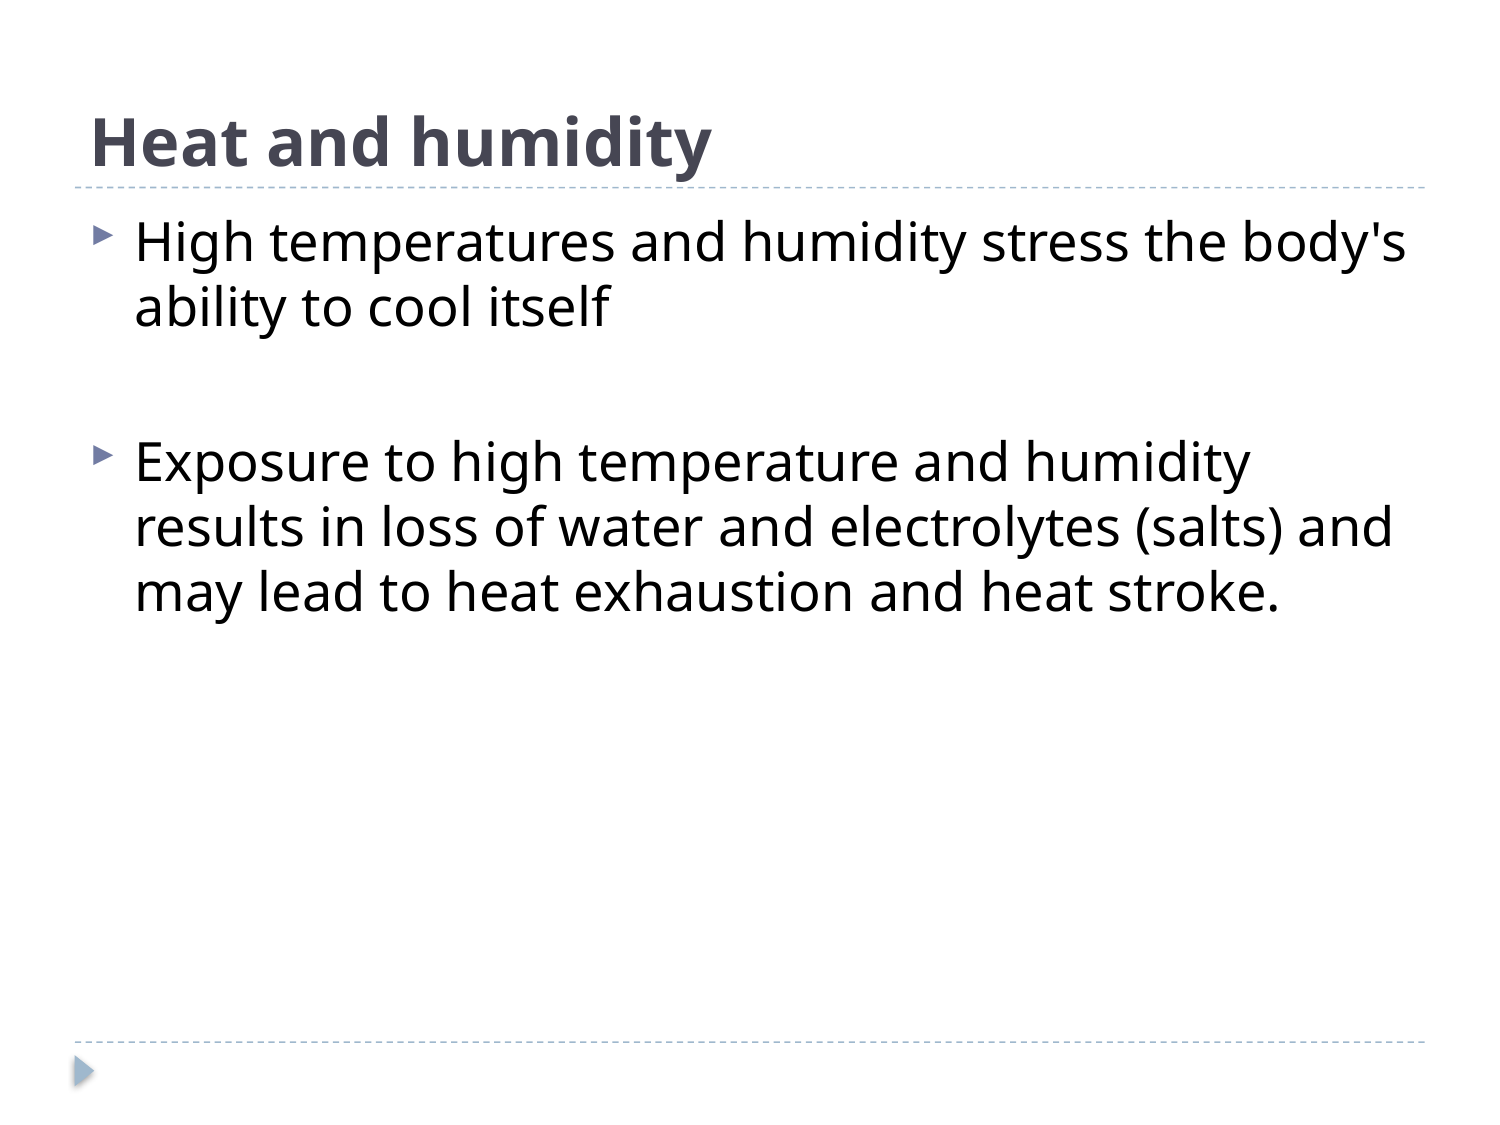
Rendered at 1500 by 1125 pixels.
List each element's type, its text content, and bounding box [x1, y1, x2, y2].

list High temperatures and humidity stress the body's ability to cool itself Exposure to high temperature and humidity results in loss of water and electrolytes (salts) and may lead to heat exhaustion and heat stroke. [75, 200, 1425, 1010]
title Heat and humidity [75, 24, 1425, 188]
